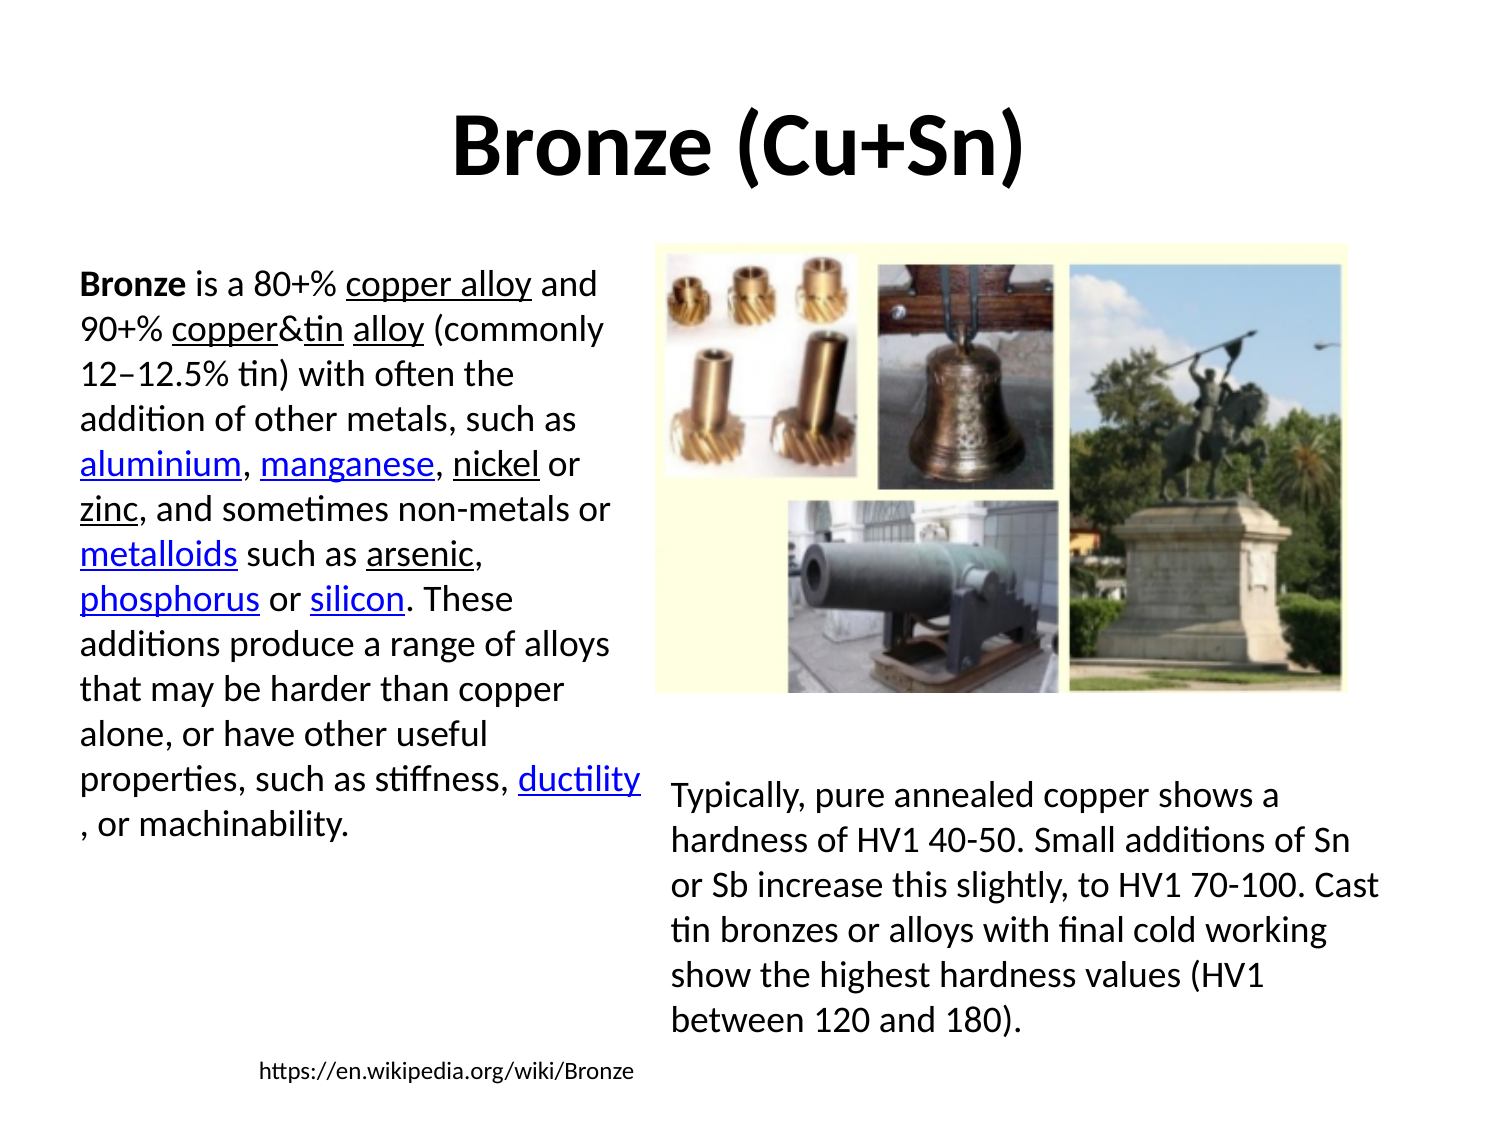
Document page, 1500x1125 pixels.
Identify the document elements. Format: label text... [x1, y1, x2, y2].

picture [655, 243, 1348, 693]
text_box Bronze is a 80+% copper alloy and 90+% copper&tin alloy (commonly 12–12.5% tin) with often the addition of other metals, such as aluminium, manganese, nickel or zinc, and sometimes non-metals or metalloids such as arsenic, phosphorus or silicon. These additions produce a range of alloys that may be harder than copper alone, or have other useful properties, such as stiffness, ductility, or machinability. [64, 251, 656, 851]
text_box Typically, pure annealed copper shows a hardness of HV1 40-50. Small additions of Sn or Sb increase this slightly, to HV1 70-100. Cast tin bronzes or alloys with final cold working show the highest hardness values (HV1 between 120 and 180). [655, 762, 1406, 1048]
text_box https://en.wikipedia.org/wiki/Bronze [244, 1046, 650, 1092]
title Bronze (Cu+Sn) [75, 45, 1425, 233]
